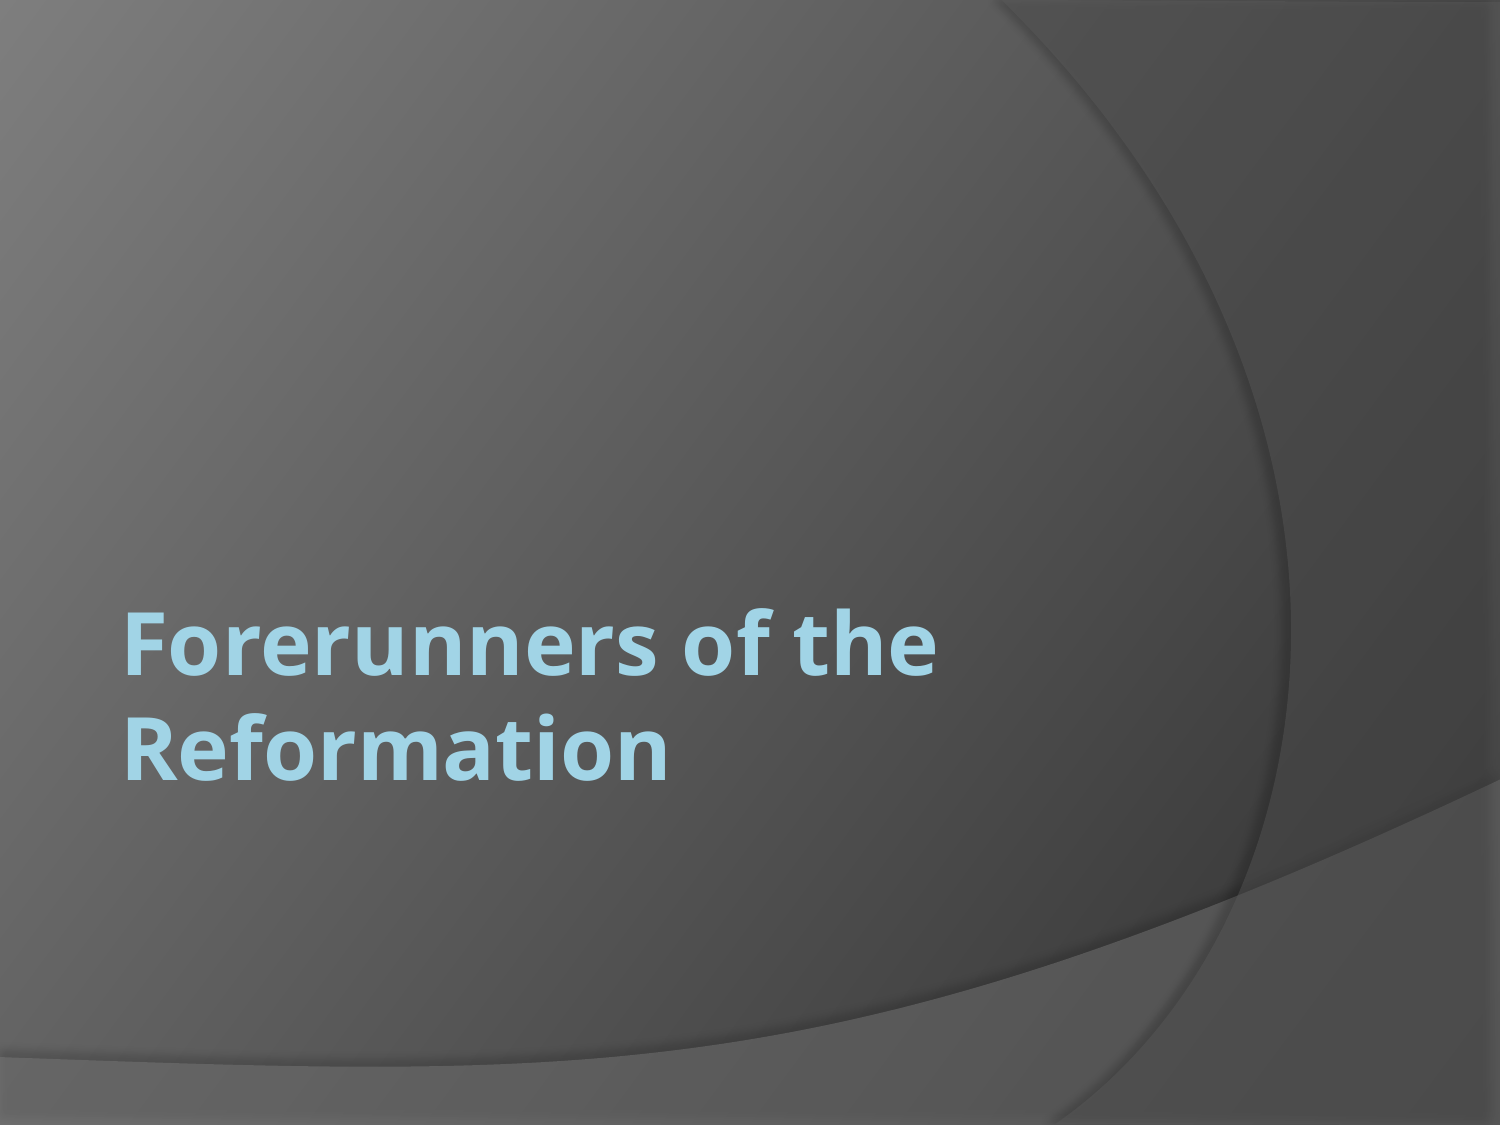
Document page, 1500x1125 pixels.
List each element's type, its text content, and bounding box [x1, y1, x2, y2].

title Forerunners of the Reformation [112, 587, 1200, 888]
